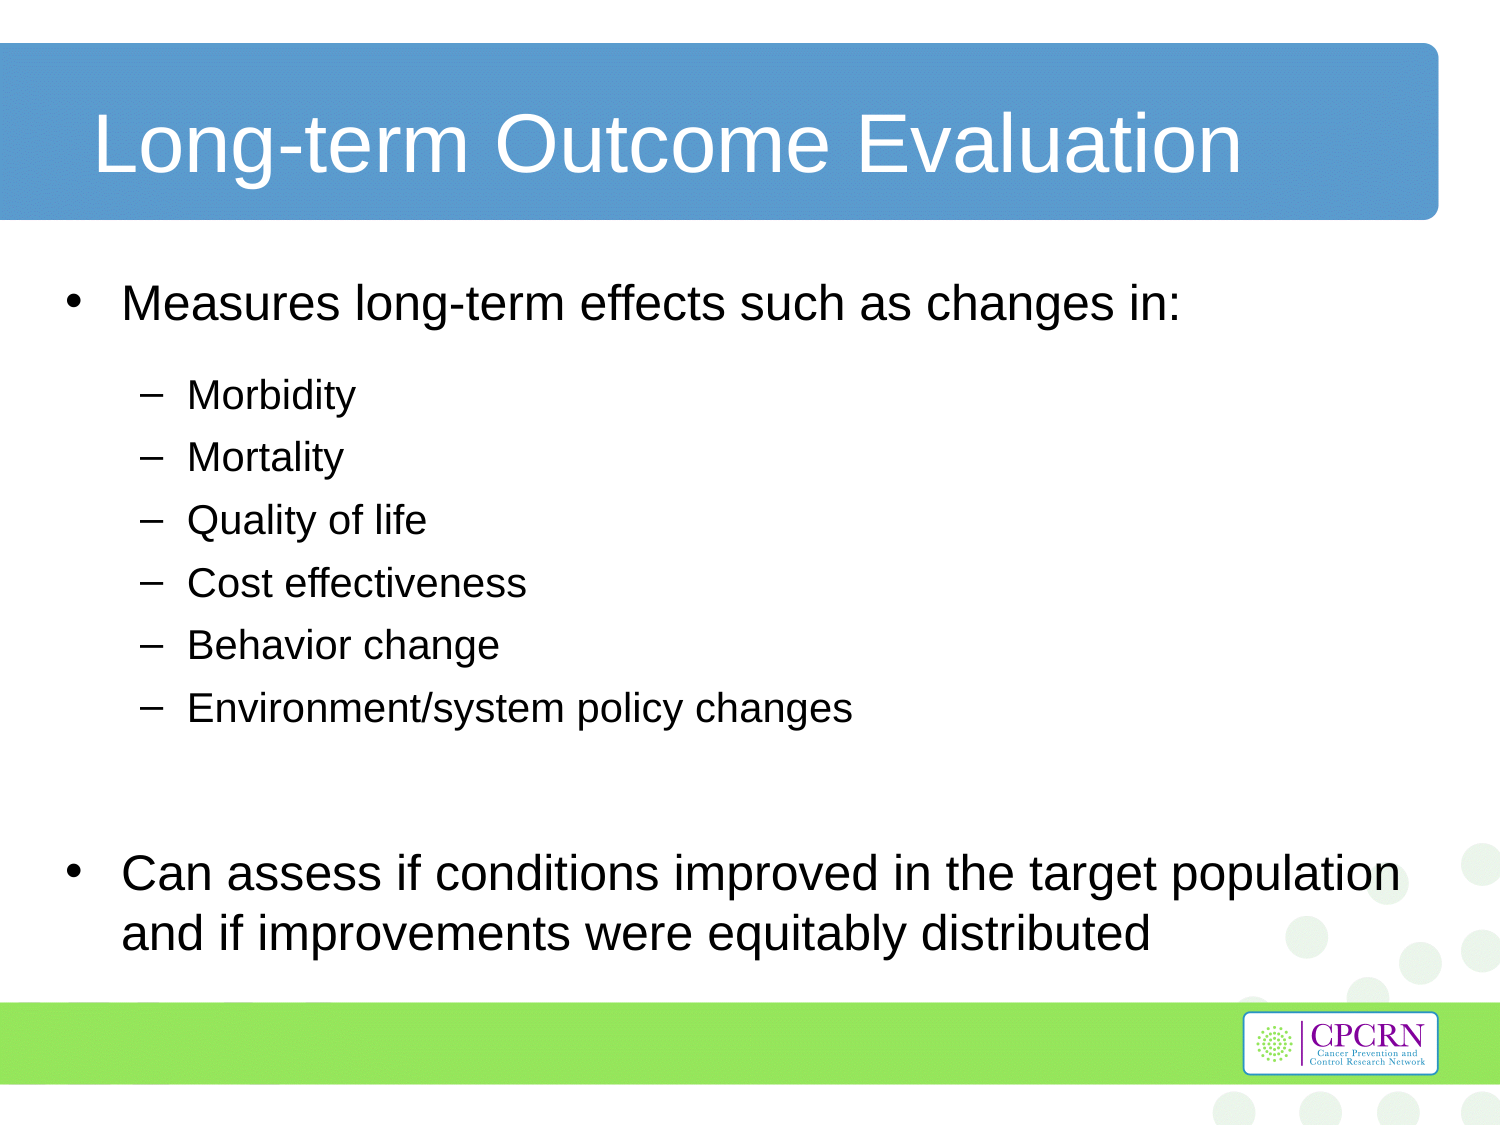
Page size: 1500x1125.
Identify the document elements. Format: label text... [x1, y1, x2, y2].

list Measures long-term effects such as changes in: Morbidity Mortality Quality of life Cost effectiveness Behavior change Environment/system policy changes Can assess if conditions improved in the target population and if improvements were equitably distributed [50, 262, 1425, 1005]
title Long-term Outcome Evaluation [77, 45, 1500, 233]
picture [0, 0, 1500, 1125]
